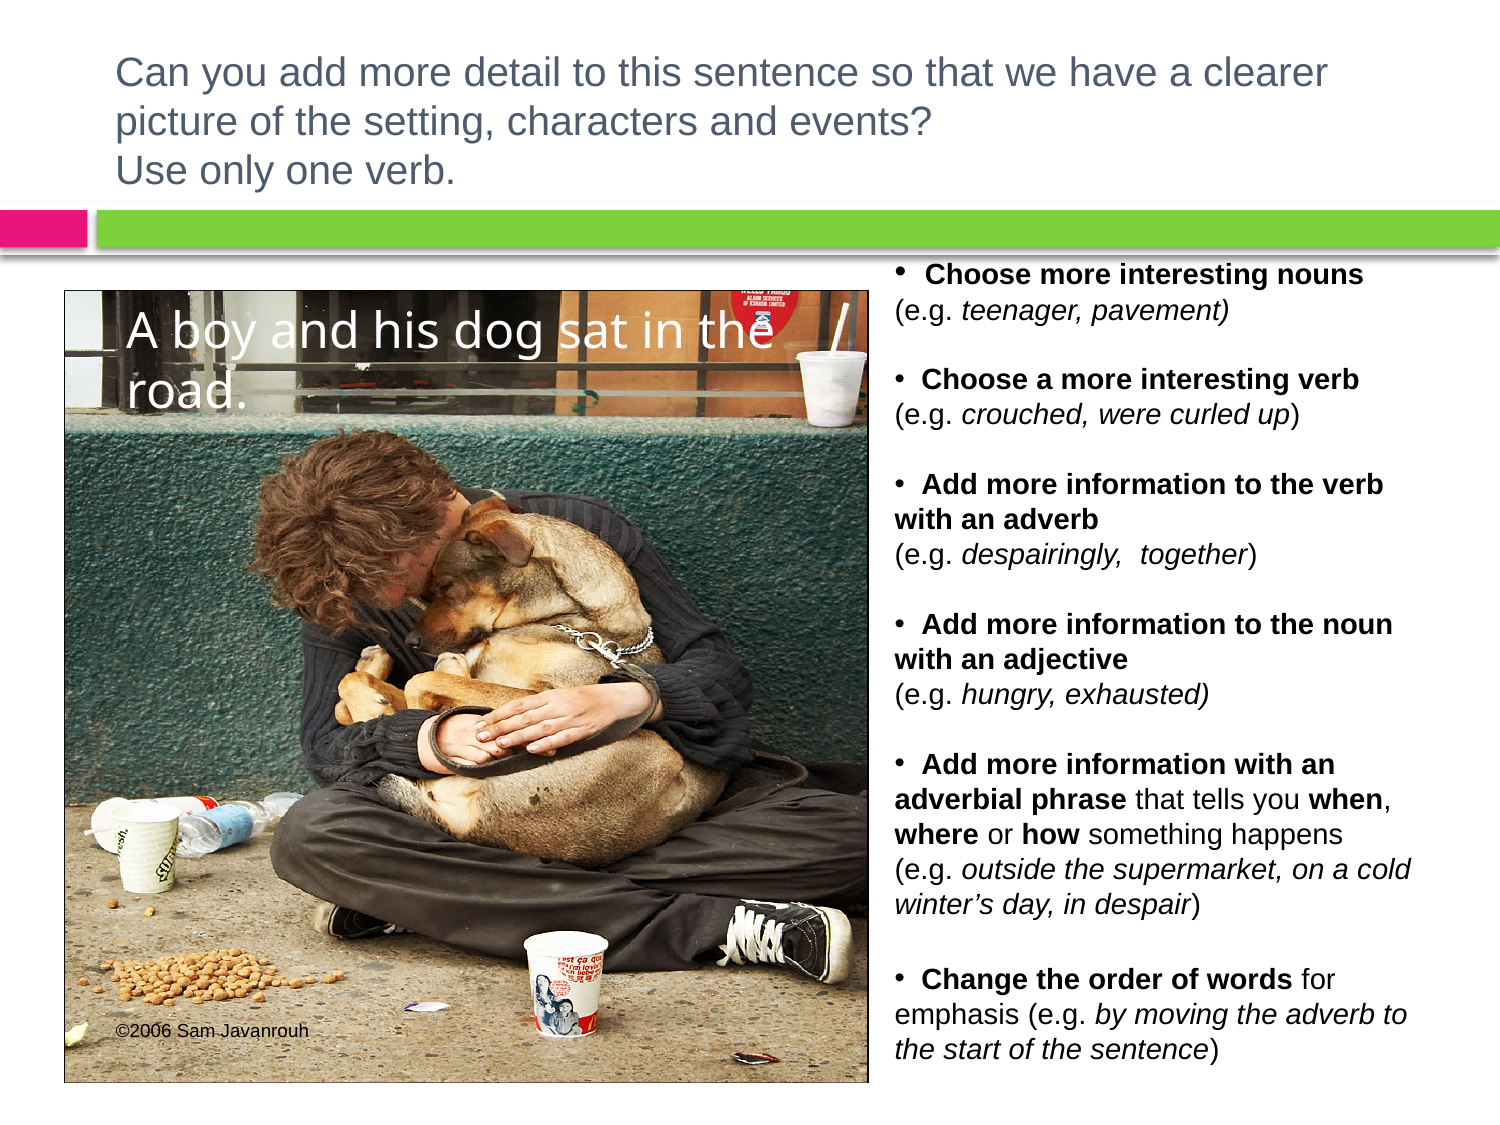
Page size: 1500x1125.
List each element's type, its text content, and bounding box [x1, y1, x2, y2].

text_box Choose more interesting nouns (e.g. teenager, pavement) Choose a more interesting verb (e.g. crouched, were curled up) Add more information to the verb with an adverb (e.g. despairingly, together) Add more information to the noun with an adjective (e.g. hungry, exhausted) Add more information with an adverbial phrase that tells you when, where or how something happens (e.g. outside the supermarket, on a cold winter’s day, in despair) Change the order of words for emphasis (e.g. by moving the adverb to the start of the sentence) [879, 243, 1459, 1125]
title Can you add more detail to this sentence so that we have a clearer picture of the setting, characters and events? Use only one verb. [100, 37, 1438, 200]
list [64, 290, 869, 1083]
